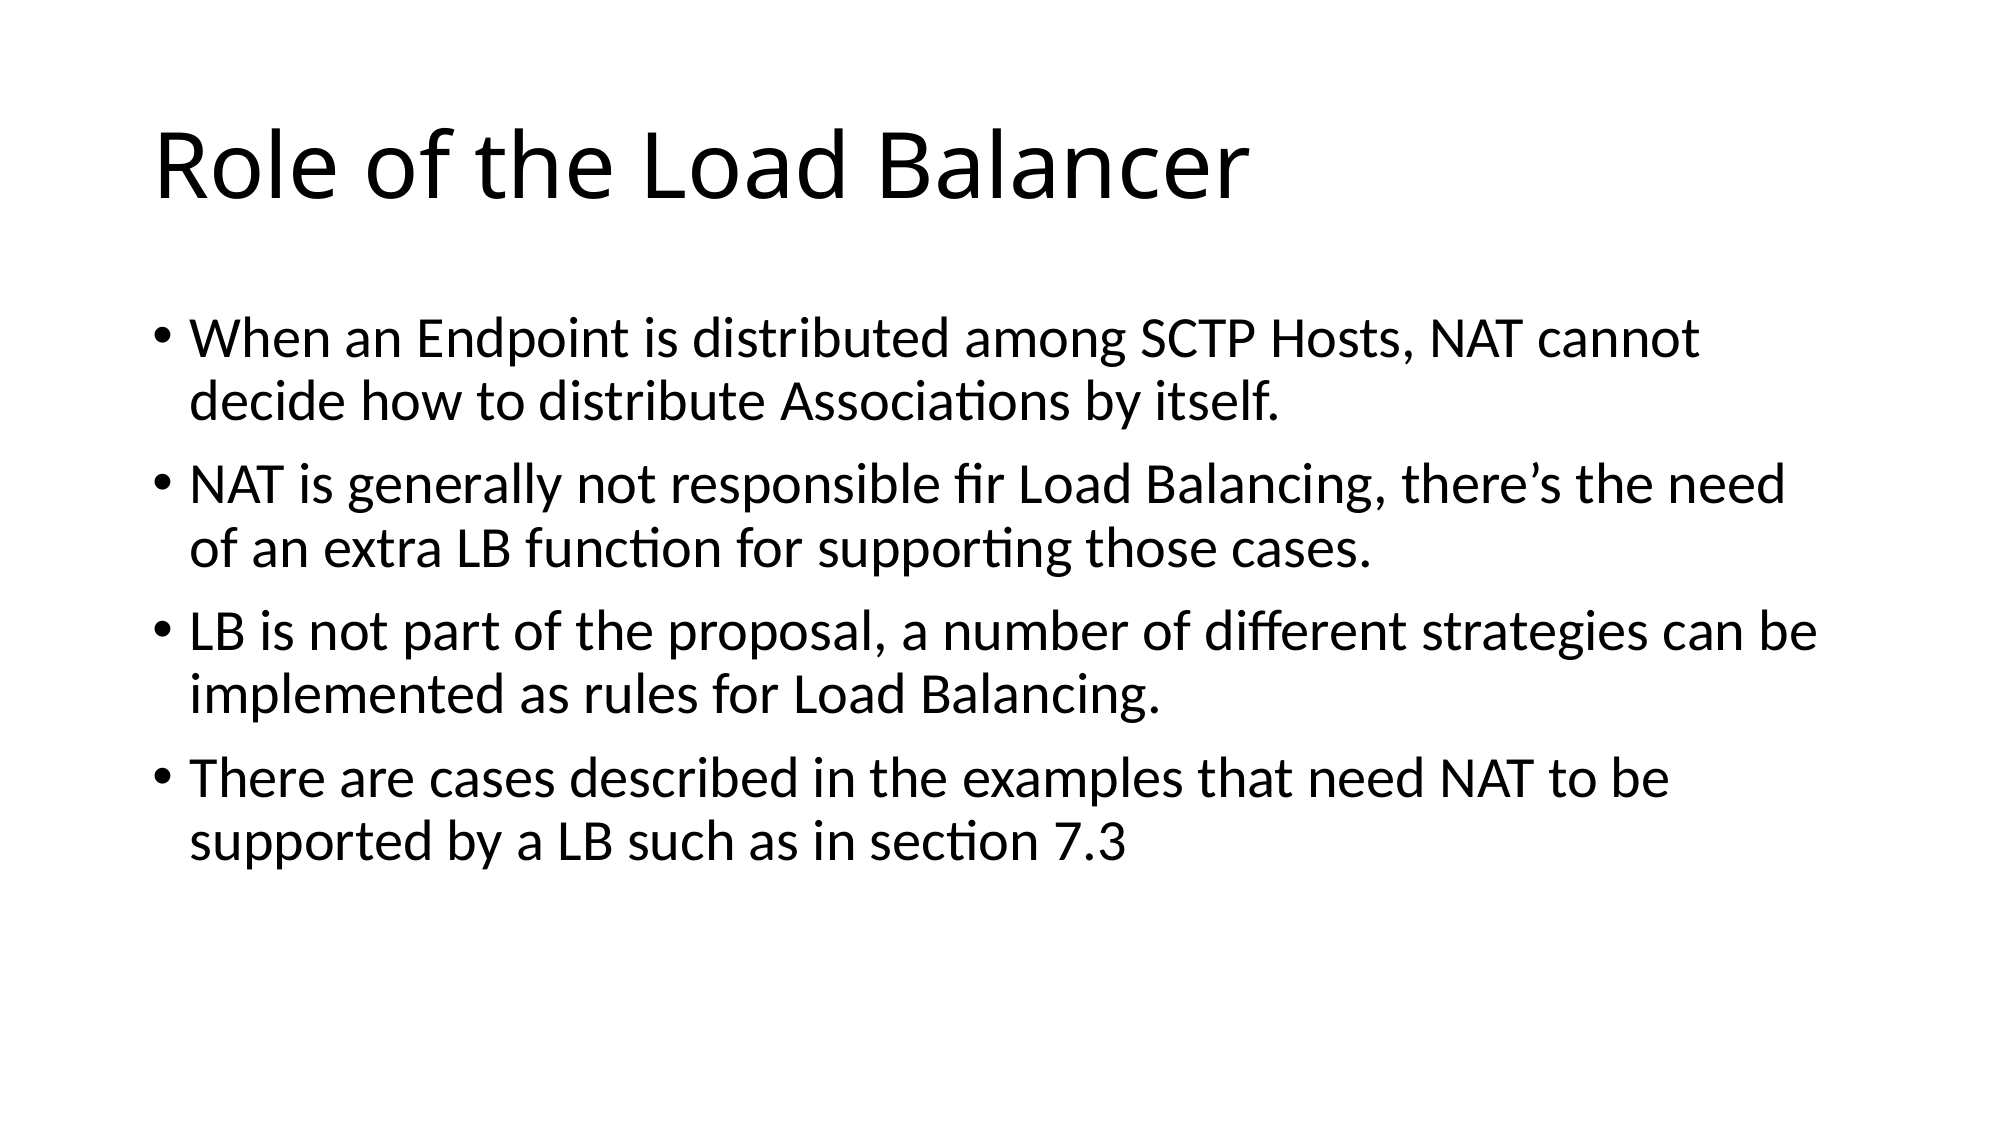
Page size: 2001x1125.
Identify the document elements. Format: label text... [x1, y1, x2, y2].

title Role of the Load Balancer [137, 59, 1863, 278]
list When an Endpoint is distributed among SCTP Hosts, NAT cannot decide how to distribute Associations by itself. NAT is generally not responsible fir Load Balancing, there’s the need of an extra LB function for supporting those cases. LB is not part of the proposal, a number of different strategies can be implemented as rules for Load Balancing. There are cases described in the examples that need NAT to be supported by a LB such as in section 7.3 [137, 299, 1863, 1014]
